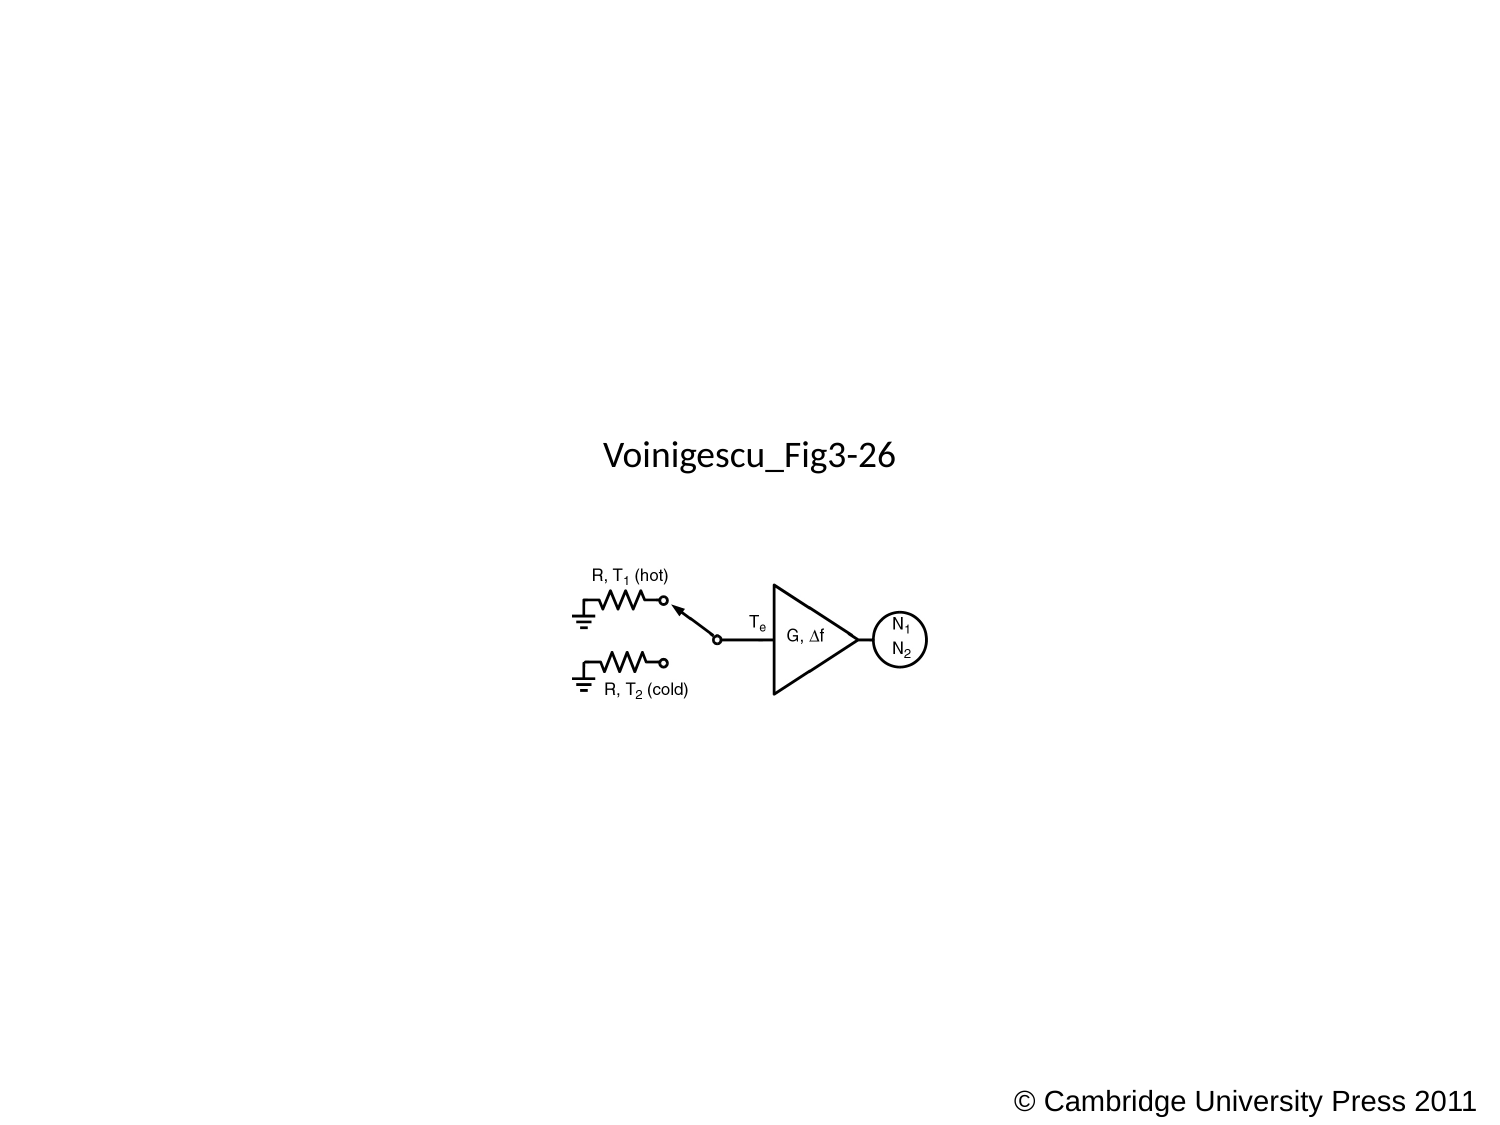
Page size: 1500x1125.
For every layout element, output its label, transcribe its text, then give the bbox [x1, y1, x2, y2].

text_box © Cambridge University Press 2011 [907, 1074, 1493, 1125]
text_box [572, 421, 928, 703]
